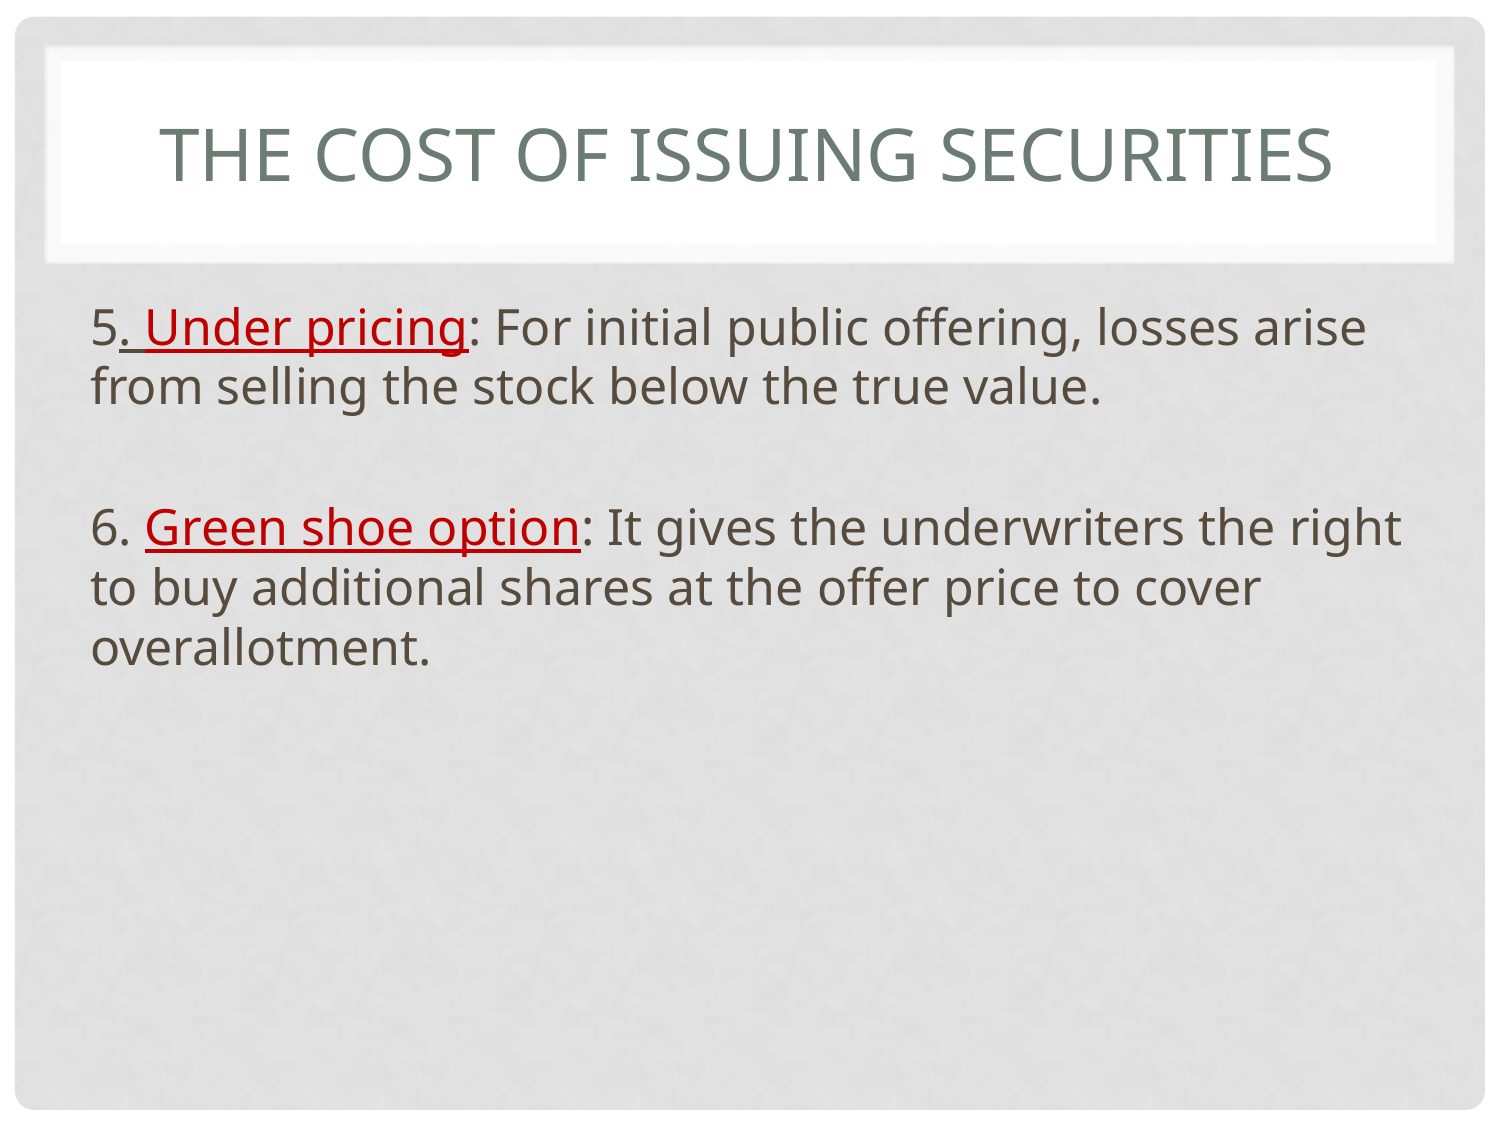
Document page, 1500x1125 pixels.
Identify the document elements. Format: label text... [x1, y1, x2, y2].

list 5. Under pricing: For initial public offering, losses arise from selling the stock below the true value. 6. Green shoe option: It gives the underwriters the right to buy additional shares at the offer price to cover overallotment. [75, 287, 1425, 1005]
title THE COST OF ISSUING SECURITIES [69, 66, 1425, 238]
